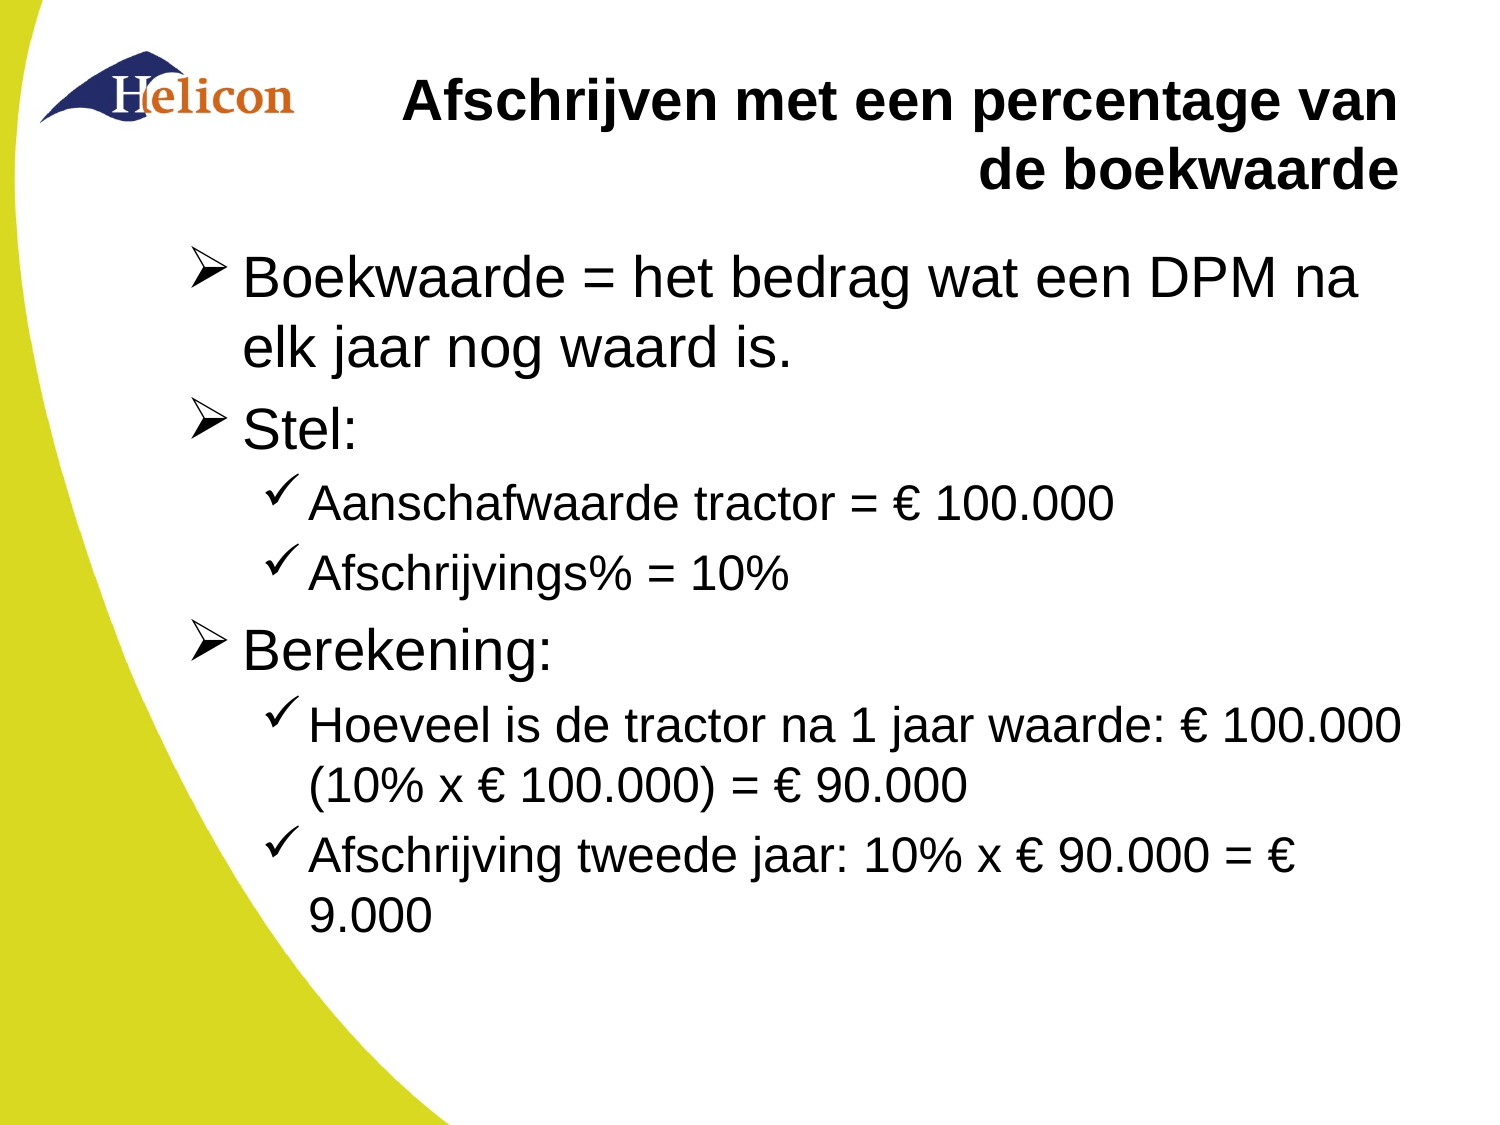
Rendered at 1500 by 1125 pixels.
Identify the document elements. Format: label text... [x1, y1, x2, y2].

title Afschrijven met een percentage van de boekwaarde [324, 113, 1415, 220]
list Boekwaarde = het bedrag wat een DPM na elk jaar nog waard is. Stel: Aanschafwaarde tractor = € 100.000 Afschrijvings% = 10% Berekening: Hoeveel is de tractor na 1 jaar waarde: € 100.000 (10% x € 100.000) = € 90.000 Afschrijving tweede jaar: 10% x € 90.000 = € 9.000 [171, 231, 1425, 1041]
picture [0, 0, 1500, 1125]
